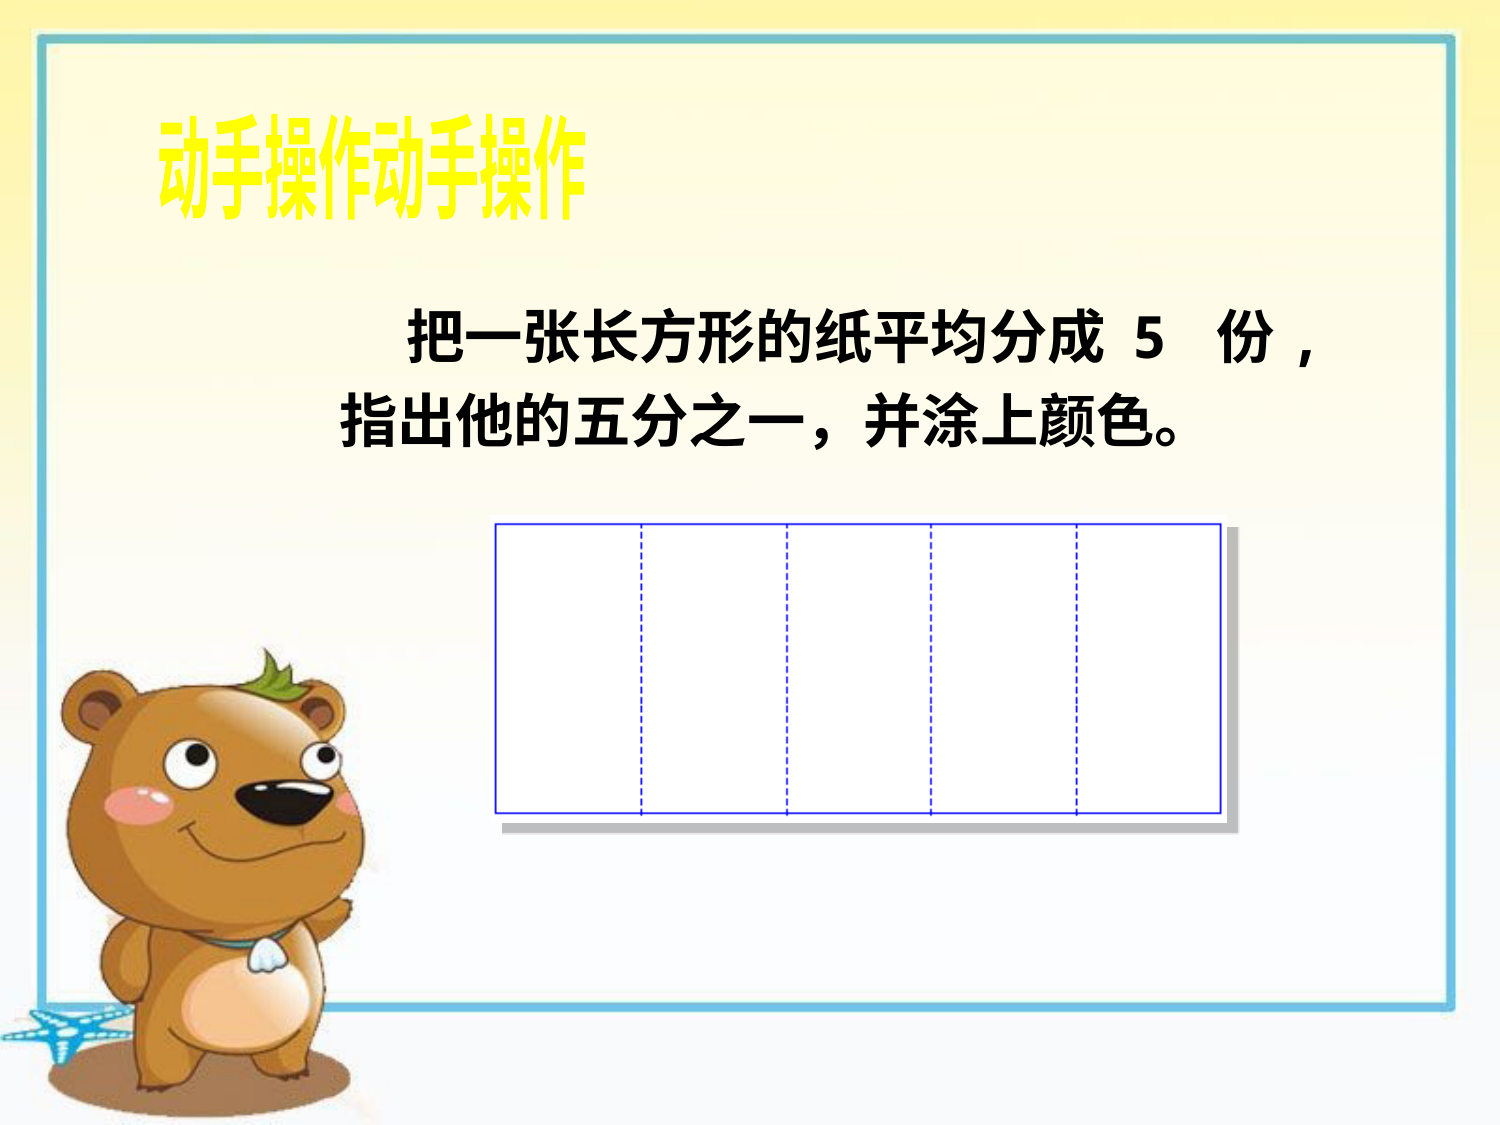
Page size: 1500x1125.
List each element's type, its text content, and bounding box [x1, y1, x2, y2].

text_box 把一张长方形的纸平均分成 5 份,指出他的五分之一，并涂上颜色。 [324, 279, 1329, 462]
picture [0, 0, 1500, 1125]
